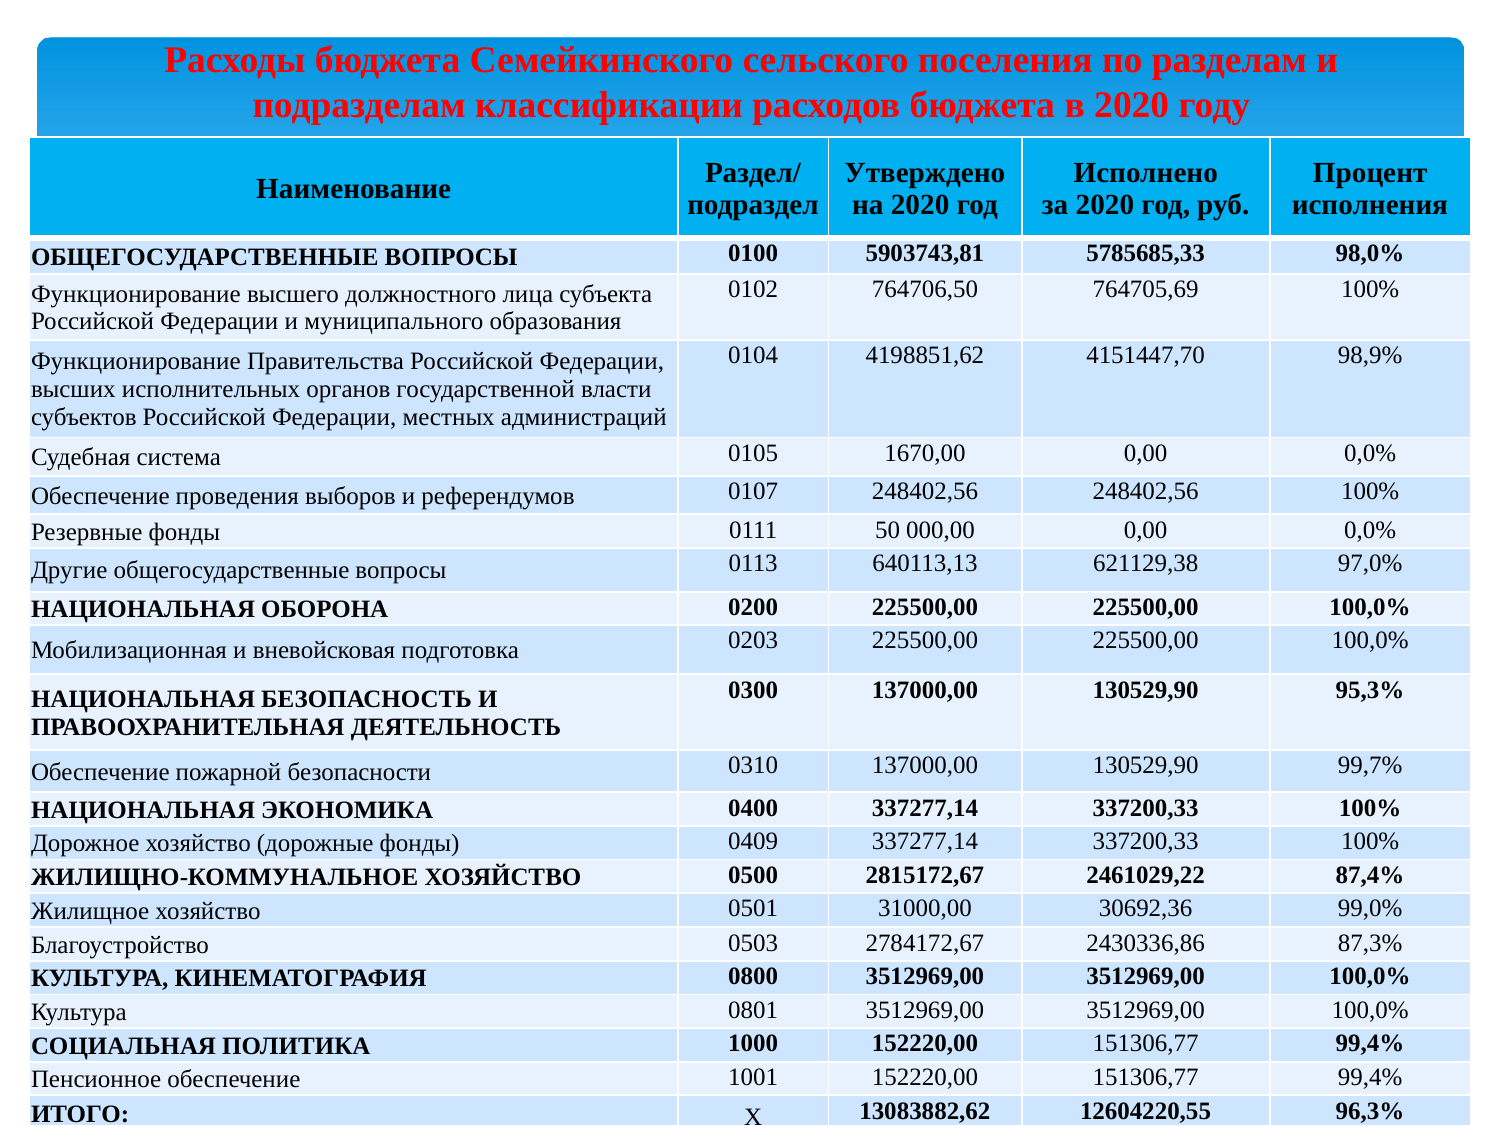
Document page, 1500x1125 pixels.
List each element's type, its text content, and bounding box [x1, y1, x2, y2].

table_cell КУЛЬТУРА, КИНЕМАТОГРАФИЯ [30, 962, 677, 994]
table_cell 98,9% [1271, 341, 1470, 437]
table_cell 152220,00 [829, 1063, 1021, 1094]
table_cell 0,0% [1271, 438, 1470, 475]
table_cell 225500,00 [1023, 593, 1269, 624]
table_cell 100,0% [1271, 626, 1470, 673]
title Расходы бюджета Семейкинского сельского поселения по разделам и подразделам классификации расходов бюджета в 2020 году [76, 0, 1427, 161]
table_cell 2784172,67 [829, 928, 1021, 960]
table_cell НАЦИОНАЛЬНАЯ БЕЗОПАСНОСТЬ И ПРАВООХРАНИТЕЛЬНАЯ ДЕЯТЕЛЬНОСТЬ [30, 675, 677, 749]
table_cell 98,0% [1271, 241, 1470, 273]
table_cell 31000,00 [829, 894, 1021, 926]
table_cell 99,0% [1271, 894, 1470, 926]
table_header Наименование [30, 138, 677, 235]
table_cell 100% [1271, 275, 1470, 339]
table_cell Благоустройство [30, 928, 677, 960]
table_cell 0100 [679, 241, 828, 273]
table_cell 3512969,00 [829, 995, 1021, 1027]
table_cell 100% [1271, 827, 1470, 859]
table_cell 337200,33 [1023, 793, 1269, 825]
table_cell 337277,14 [829, 793, 1021, 825]
table_cell 0409 [679, 827, 828, 859]
table_cell 0300 [679, 675, 828, 749]
table_cell НАЦИОНАЛЬНАЯ ЭКОНОМИКА [30, 793, 677, 825]
table_cell 0310 [679, 751, 828, 791]
table_cell СОЦИАЛЬНАЯ ПОЛИТИКА [30, 1029, 677, 1061]
table_cell Культура [30, 995, 677, 1027]
table_cell 0,00 [1023, 515, 1269, 547]
table_cell 0200 [679, 593, 828, 624]
table_cell 337200,33 [1023, 827, 1269, 859]
table_cell Резервные фонды [30, 515, 677, 547]
table_cell Пенсионное обеспечение [30, 1063, 677, 1094]
table_cell 0102 [679, 275, 828, 339]
table_cell Другие общегосударственные вопросы [30, 549, 677, 591]
table_cell 12604220,55 [1023, 1096, 1269, 1125]
table_cell 151306,77 [1023, 1063, 1269, 1094]
table_cell 130529,90 [1023, 751, 1269, 791]
table_header Исполнено за 2020 год, руб. [1023, 161, 1269, 235]
table_cell 152220,00 [829, 1029, 1021, 1061]
table_header Раздел/ подраздел [679, 161, 828, 235]
table_header Утверждено на 2020 год [829, 161, 1021, 235]
table_cell 0503 [679, 928, 828, 960]
table_cell 1670,00 [829, 438, 1021, 475]
table_cell 137000,00 [829, 675, 1021, 749]
table_cell 30692,36 [1023, 894, 1269, 926]
table_cell 621129,38 [1023, 549, 1269, 591]
table_cell 0400 [679, 793, 828, 825]
table_cell 151306,77 [1023, 1029, 1269, 1061]
table_cell 100,0% [1271, 593, 1470, 624]
table_cell 100,0% [1271, 995, 1470, 1027]
table_cell 2430336,86 [1023, 928, 1269, 960]
table_cell Жилищное хозяйство [30, 894, 677, 926]
table_cell 0800 [679, 962, 828, 994]
table_cell 1001 [679, 1063, 828, 1094]
table_cell 99,4% [1271, 1029, 1470, 1061]
table_cell 13083882,62 [829, 1096, 1021, 1125]
table_cell 2815172,67 [829, 860, 1021, 892]
table_cell Дорожное хозяйство (дорожные фонды) [30, 827, 677, 859]
table_cell 130529,90 [1023, 675, 1269, 749]
table_cell 2461029,22 [1023, 860, 1269, 892]
table_cell 640113,13 [829, 549, 1021, 591]
table_cell 95,3% [1271, 675, 1470, 749]
table_cell X [679, 1096, 828, 1125]
table_cell Функционирование Правительства Российской Федерации, высших исполнительных органов государственной власти субъектов Российской Федерации, местных администраций [30, 341, 677, 437]
table_cell Функционирование высшего должностного лица субъекта Российской Федерации и муниципального образования [30, 275, 677, 339]
table_cell Судебная система [30, 438, 677, 475]
table_cell 0105 [679, 438, 828, 475]
table_cell 0,00 [1023, 438, 1269, 475]
table_cell 0501 [679, 894, 828, 926]
table_cell 0,0% [1271, 515, 1470, 547]
table_cell 99,4% [1271, 1063, 1470, 1094]
table_cell ЖИЛИЩНО-КОММУНАЛЬНОЕ ХОЗЯЙСТВО [30, 860, 677, 892]
table_cell 87,4% [1271, 860, 1470, 892]
table_cell 5785685,33 [1023, 241, 1269, 273]
table_cell Мобилизационная и вневойсковая подготовка [30, 626, 677, 673]
table_cell 764705,69 [1023, 275, 1269, 339]
table_cell 87,3% [1271, 928, 1470, 960]
table_cell 248402,56 [829, 477, 1021, 513]
table_cell Обеспечение проведения выборов и референдумов [30, 477, 677, 513]
table_cell 0500 [679, 860, 828, 892]
table_cell 4151447,70 [1023, 341, 1269, 437]
table_cell 0111 [679, 515, 828, 547]
table_cell НАЦИОНАЛЬНАЯ ОБОРОНА [30, 593, 677, 624]
table_cell ИТОГО: [30, 1096, 677, 1125]
table_cell 5903743,81 [829, 241, 1021, 273]
table_cell 96,3% [1271, 1096, 1470, 1125]
table_cell 0113 [679, 549, 828, 591]
table_cell 3512969,00 [1023, 962, 1269, 994]
table_cell 0107 [679, 477, 828, 513]
table_cell 1000 [679, 1029, 828, 1061]
table_cell 4198851,62 [829, 341, 1021, 437]
table_cell 3512969,00 [829, 962, 1021, 994]
table_cell 100% [1271, 793, 1470, 825]
table_cell 0203 [679, 626, 828, 673]
table_cell 225500,00 [829, 626, 1021, 673]
table_cell 764706,50 [829, 275, 1021, 339]
table_header Процент исполнения [1271, 138, 1470, 235]
table_cell 337277,14 [829, 827, 1021, 859]
table_cell 100% [1271, 477, 1470, 513]
table_cell ОБЩЕГОСУДАРСТВЕННЫЕ ВОПРОСЫ [30, 241, 677, 273]
table_cell 97,0% [1271, 549, 1470, 591]
table_cell 0801 [679, 995, 828, 1027]
table_cell Обеспечение пожарной безопасности [30, 751, 677, 791]
table_cell 3512969,00 [1023, 995, 1269, 1027]
table_cell 137000,00 [829, 751, 1021, 791]
table_cell 248402,56 [1023, 477, 1269, 513]
table_cell 50 000,00 [829, 515, 1021, 547]
table_cell 225500,00 [829, 593, 1021, 624]
table_cell 225500,00 [1023, 626, 1269, 673]
table_cell 0104 [679, 341, 828, 437]
table_cell 100,0% [1271, 962, 1470, 994]
table_cell 99,7% [1271, 751, 1470, 791]
